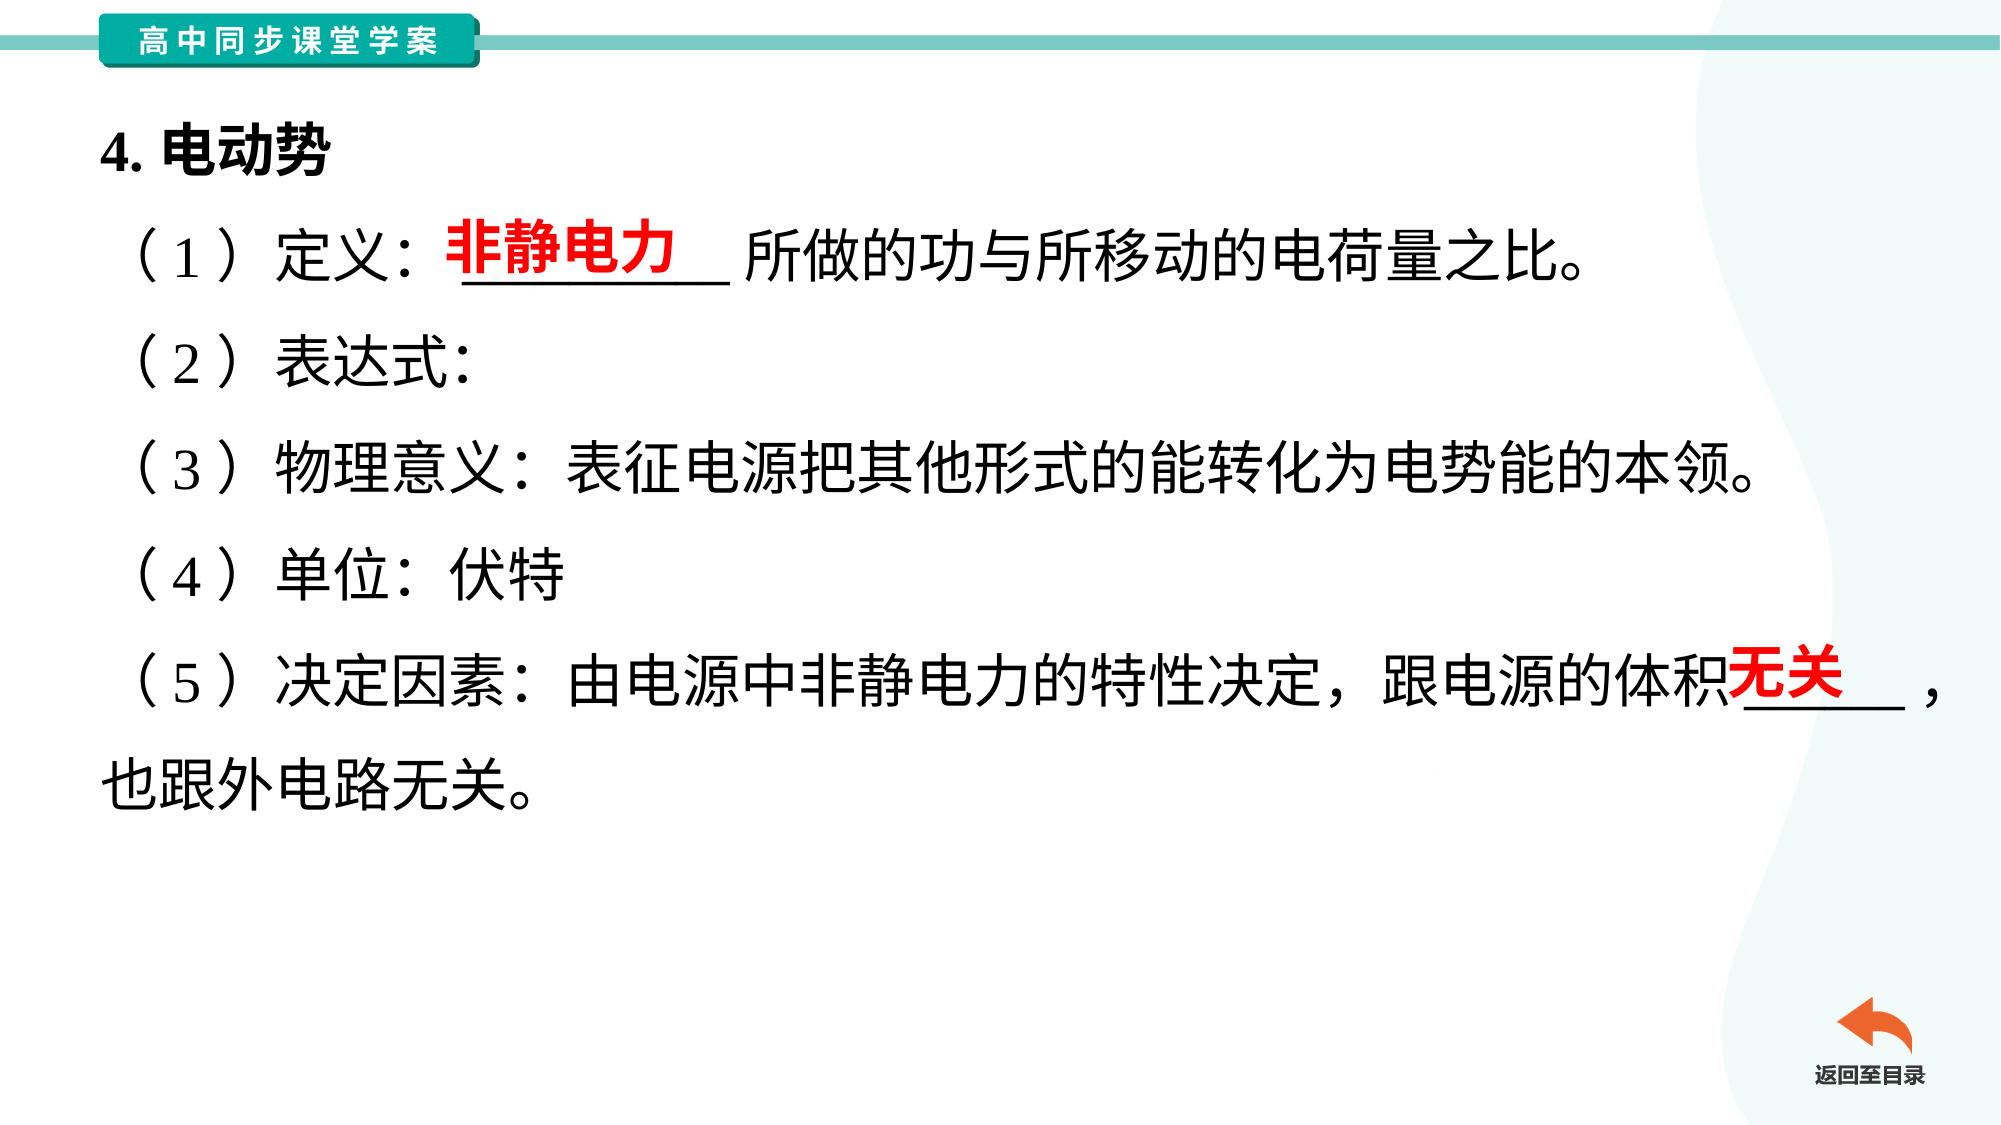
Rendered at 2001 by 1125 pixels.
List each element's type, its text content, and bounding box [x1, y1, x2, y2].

picture [0, 0, 2000, 1125]
text_box 非静电力 [422, 177, 700, 269]
text_box 无关 [1706, 602, 1866, 694]
